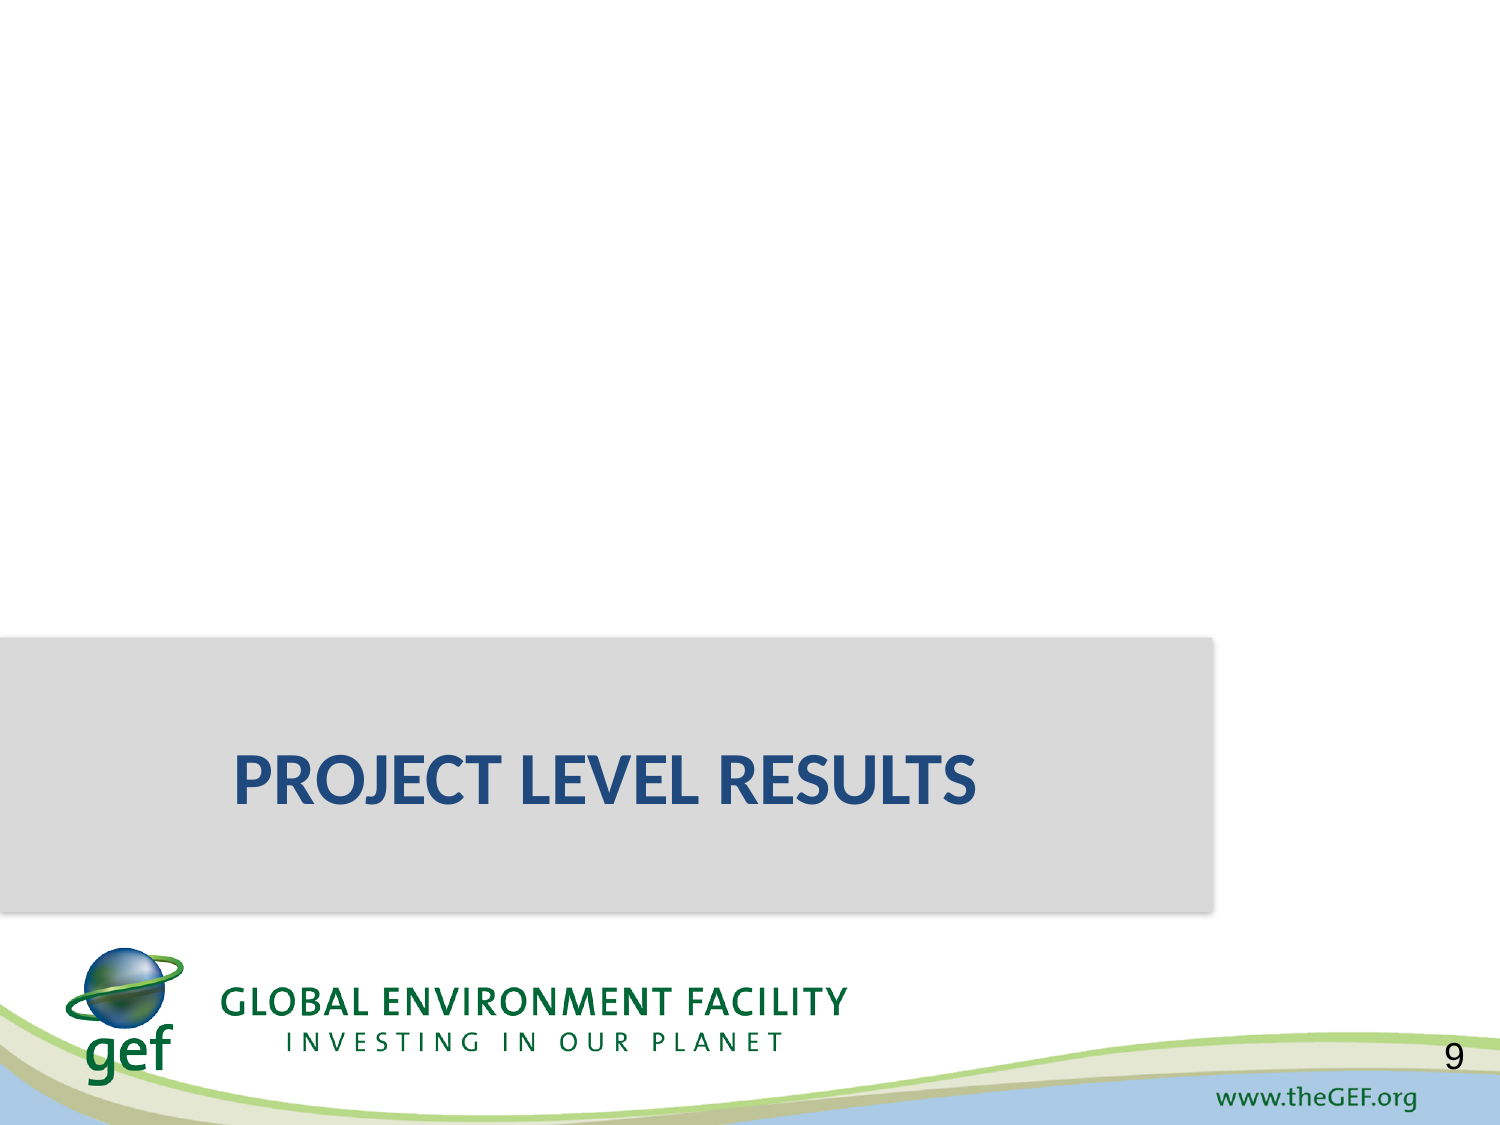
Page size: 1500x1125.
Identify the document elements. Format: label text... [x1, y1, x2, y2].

text_box Project Level Results [0, 637, 1213, 913]
slide_number 9 [1417, 1012, 1500, 1095]
picture [0, 920, 1500, 1125]
